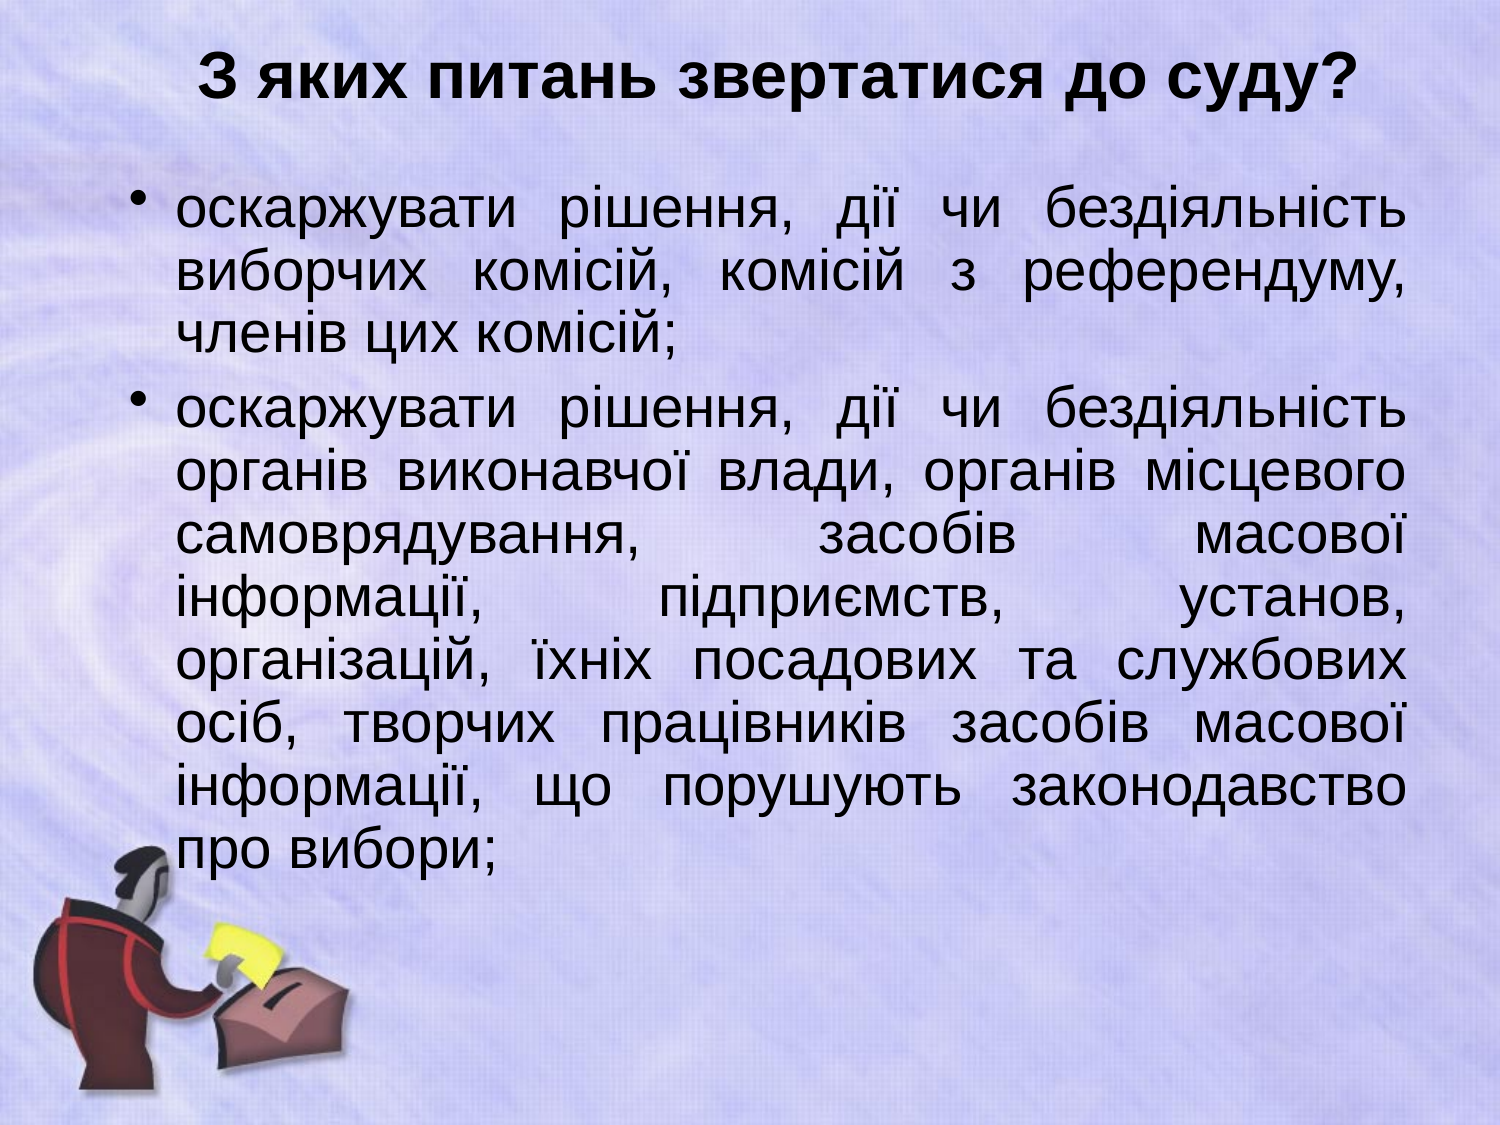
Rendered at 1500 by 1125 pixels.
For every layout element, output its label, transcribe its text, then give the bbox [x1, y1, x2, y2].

list оскаржувати рішення, дії чи бездіяльність виборчих комісій, комісій з референдуму, членів цих комісій; оскаржувати рішення, дії чи бездіяльність органів виконавчої влади, органів місцевого самоврядування, засобів масової інформації, підприємств, установ, організацій, їхніх посадових та службових осіб, творчих працівників засобів масової інформації, що порушують законодавство про вибори; [38, 168, 1424, 942]
picture [0, 0, 1500, 1125]
title З яких питань звертатися до суду? [58, 0, 1500, 120]
